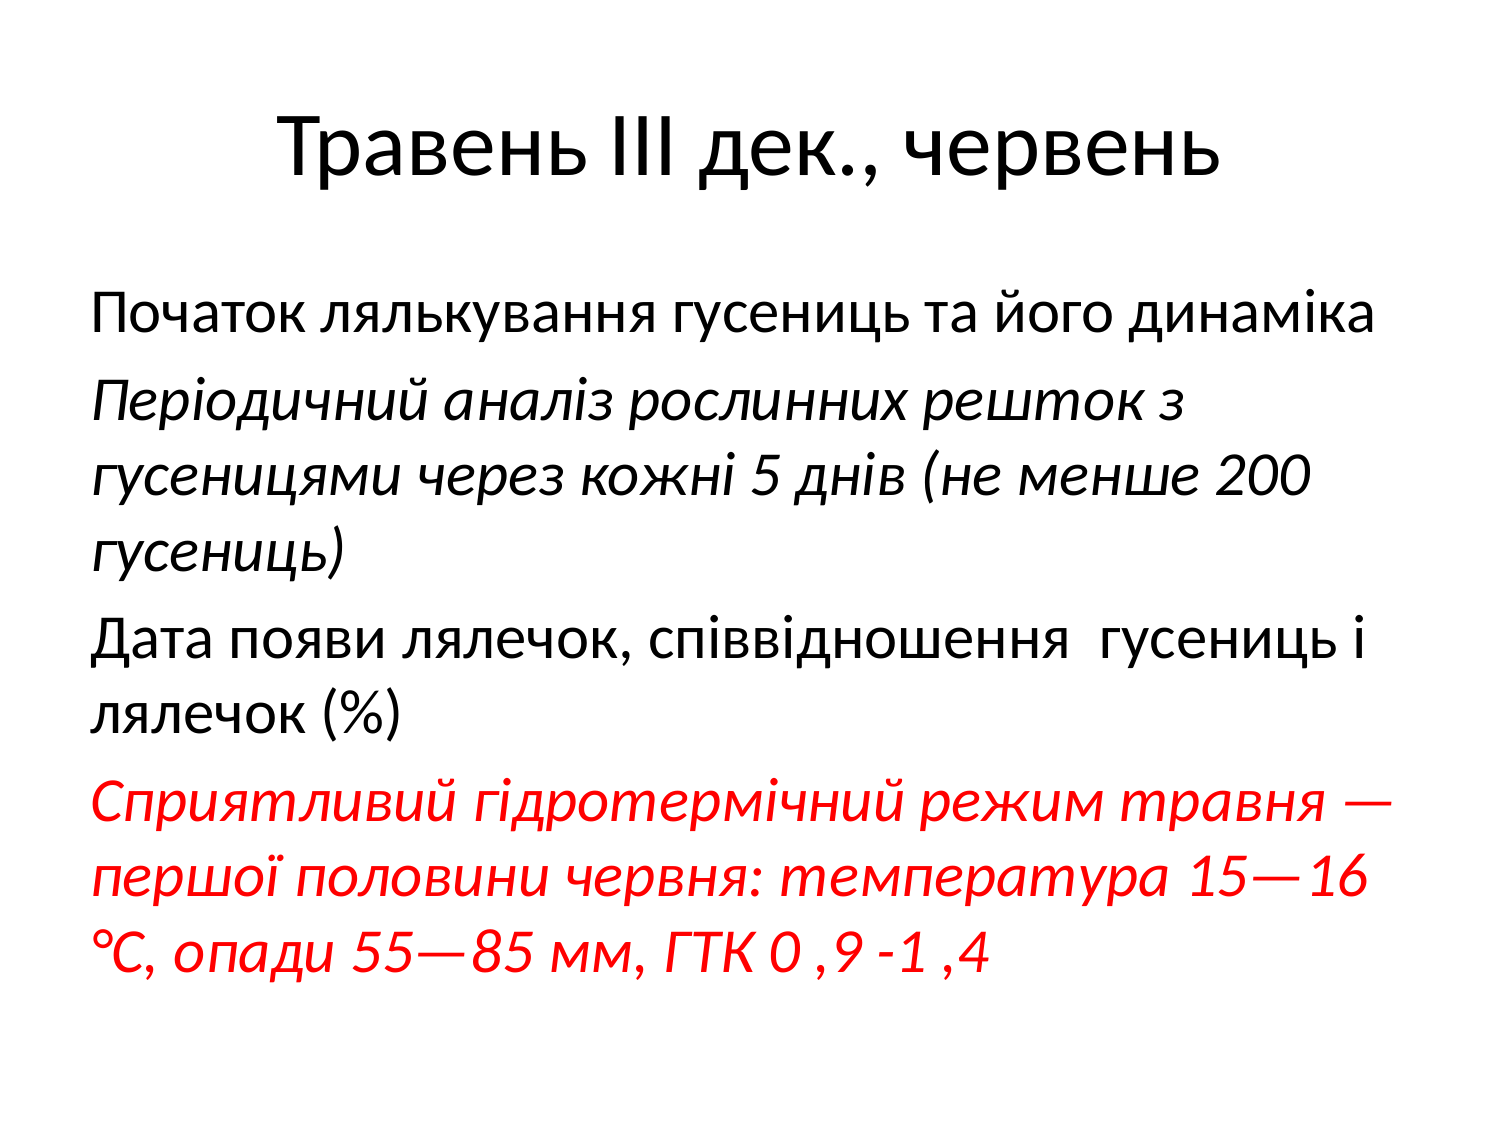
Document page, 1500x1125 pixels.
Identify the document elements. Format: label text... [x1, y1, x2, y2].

title Травень ІІІ дек., червень [75, 45, 1425, 233]
list Початок лялькування гусениць та його динаміка Періодичний аналіз рослинних решток з гусеницями через кожні 5 днів (не менше 200 гусениць) Дата появи лялечок, співвідношення гусениць і лялечок (%) Сприятливий гідротермічний режим травня — першої половини червня: температура 15—16 °С, опади 55—85 мм, ГТК 0 ,9 -1 ,4 [75, 262, 1425, 1005]
